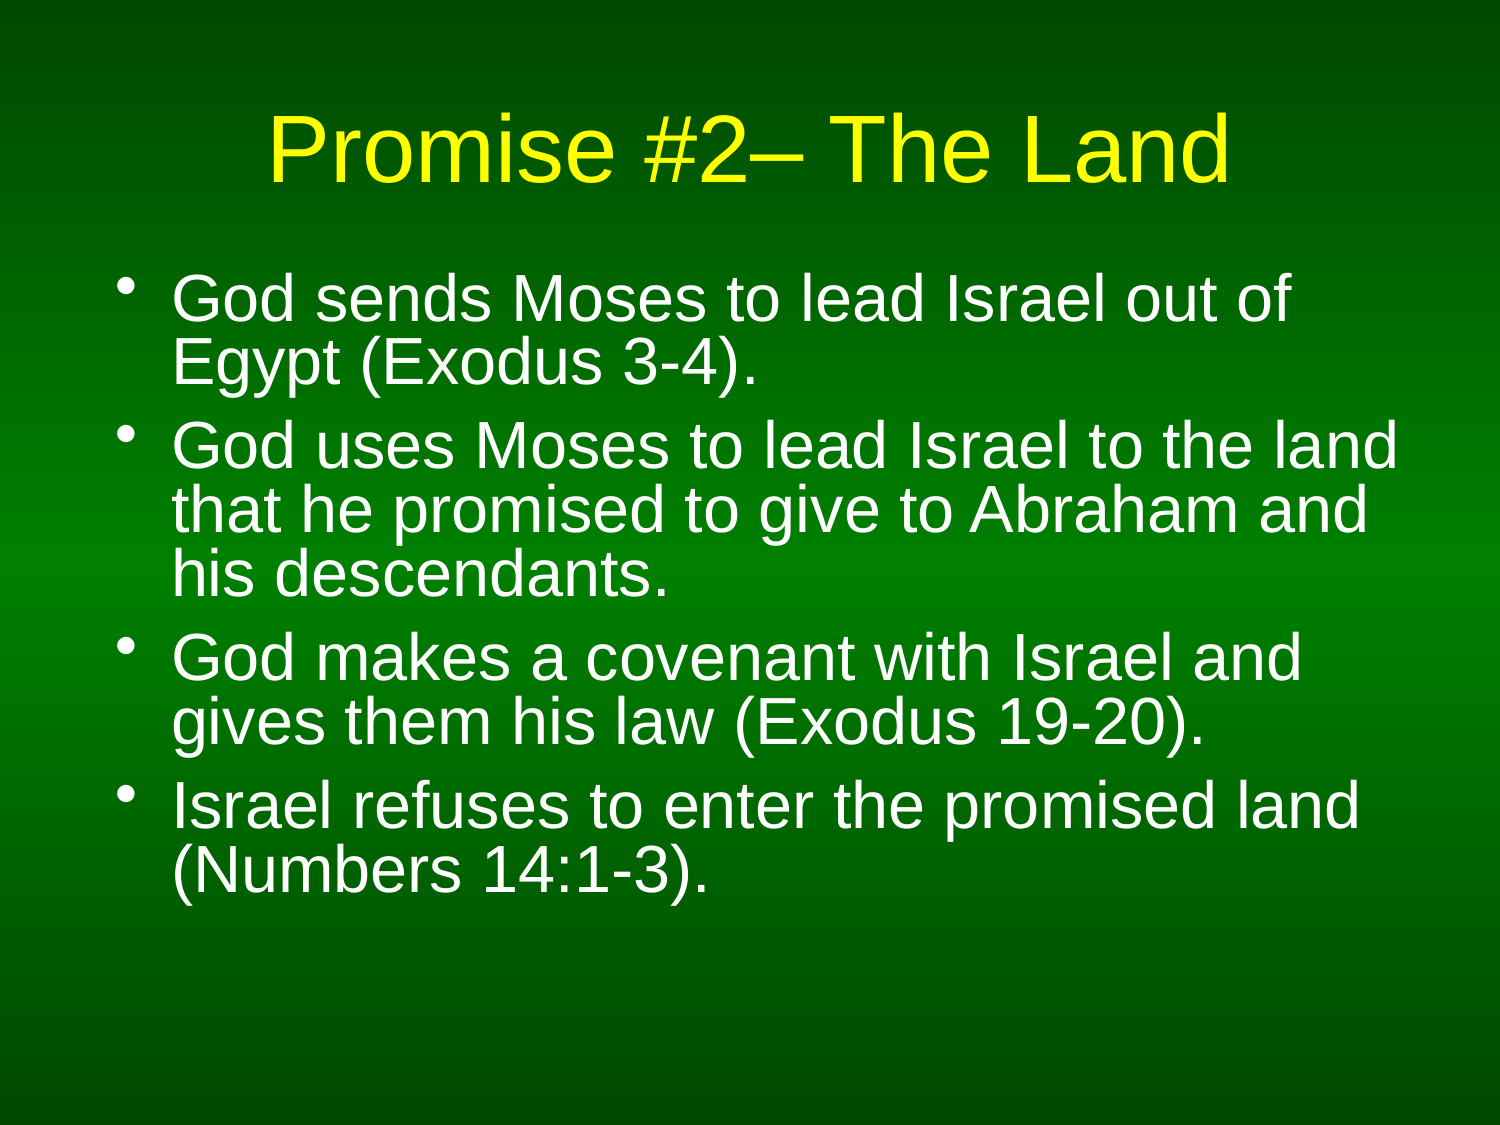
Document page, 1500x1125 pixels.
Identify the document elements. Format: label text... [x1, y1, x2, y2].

title Promise #2– The Land [37, 50, 1463, 238]
text_box God sends Moses to lead Israel out of Egypt (Exodus 3-4). God uses Moses to lead Israel to the land that he promised to give to Abraham and his descendants. God makes a covenant with Israel and gives them his law (Exodus 19-20). Israel refuses to enter the promised land (Numbers 14:1-3). [99, 262, 1475, 1088]
